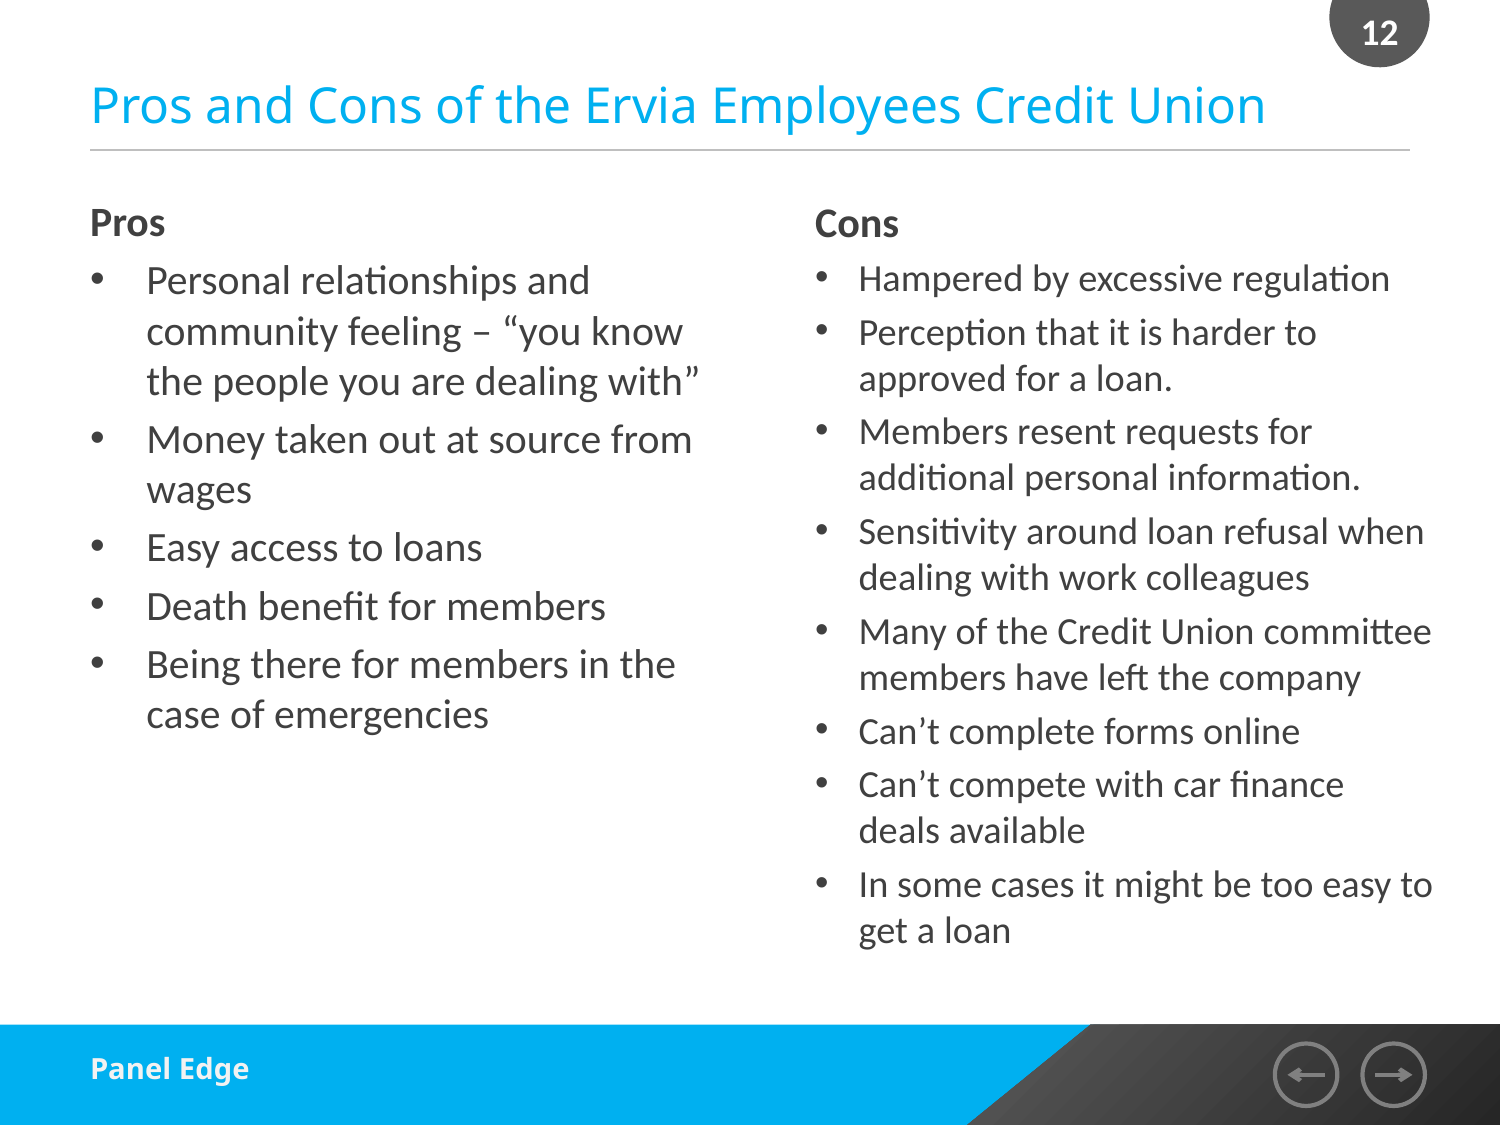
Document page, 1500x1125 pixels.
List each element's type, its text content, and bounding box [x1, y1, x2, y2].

list Pros Personal relationships and community feeling – “you know the people you are dealing with” Money taken out at source from wages Easy access to loans Death benefit for members Being there for members in the case of emergencies [75, 187, 725, 965]
footer Panel Edge [75, 1040, 550, 1100]
slide_number 12 [1331, 0, 1428, 60]
text_box Cons Hampered by excessive regulation Perception that it is harder to approved for a loan. Members resent requests for additional personal information. Sensitivity around loan refusal when dealing with work colleagues Many of the Credit Union committee members have left the company Can’t complete forms online Can’t compete with car finance deals available In some cases it might be too easy to get a loan [800, 187, 1450, 1010]
title Pros and Cons of the Ervia Employees Credit Union [75, 45, 1425, 163]
